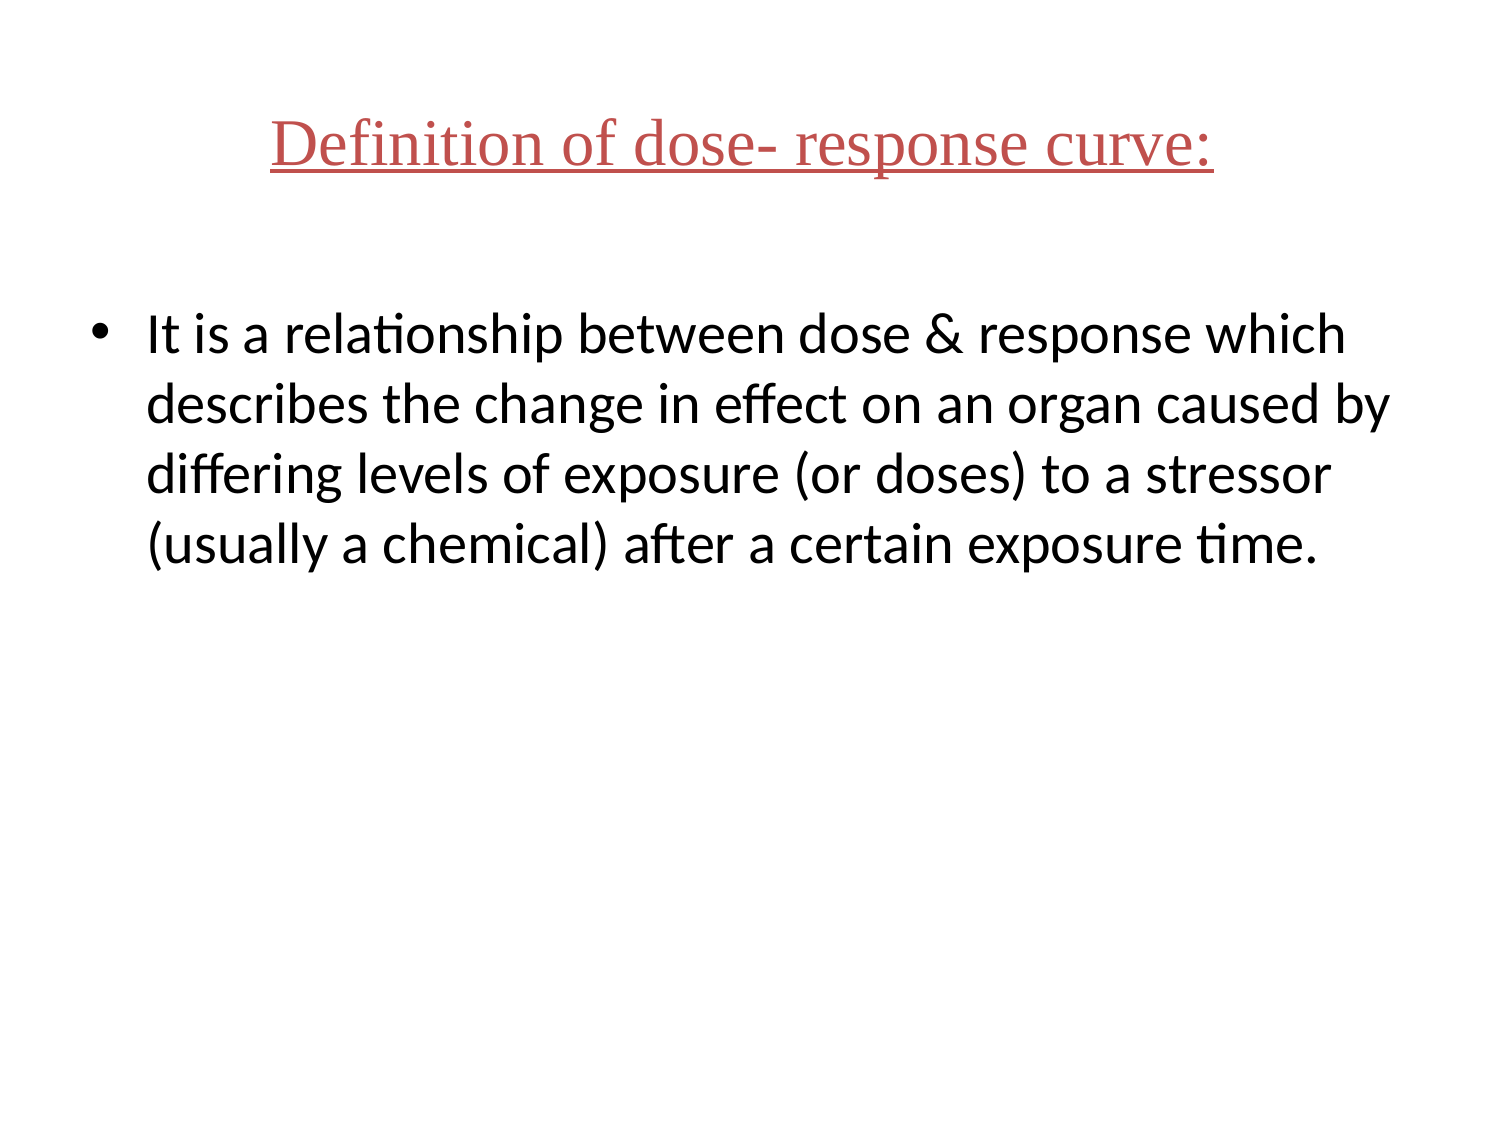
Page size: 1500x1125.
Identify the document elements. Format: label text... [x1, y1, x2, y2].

title Definition of dose- response curve: [75, 45, 1425, 233]
list It is a relationship between dose & response which describes the change in effect on an organ caused by differing levels of exposure (or doses) to a stressor (usually a chemical) after a certain exposure time. [75, 287, 1425, 1030]
